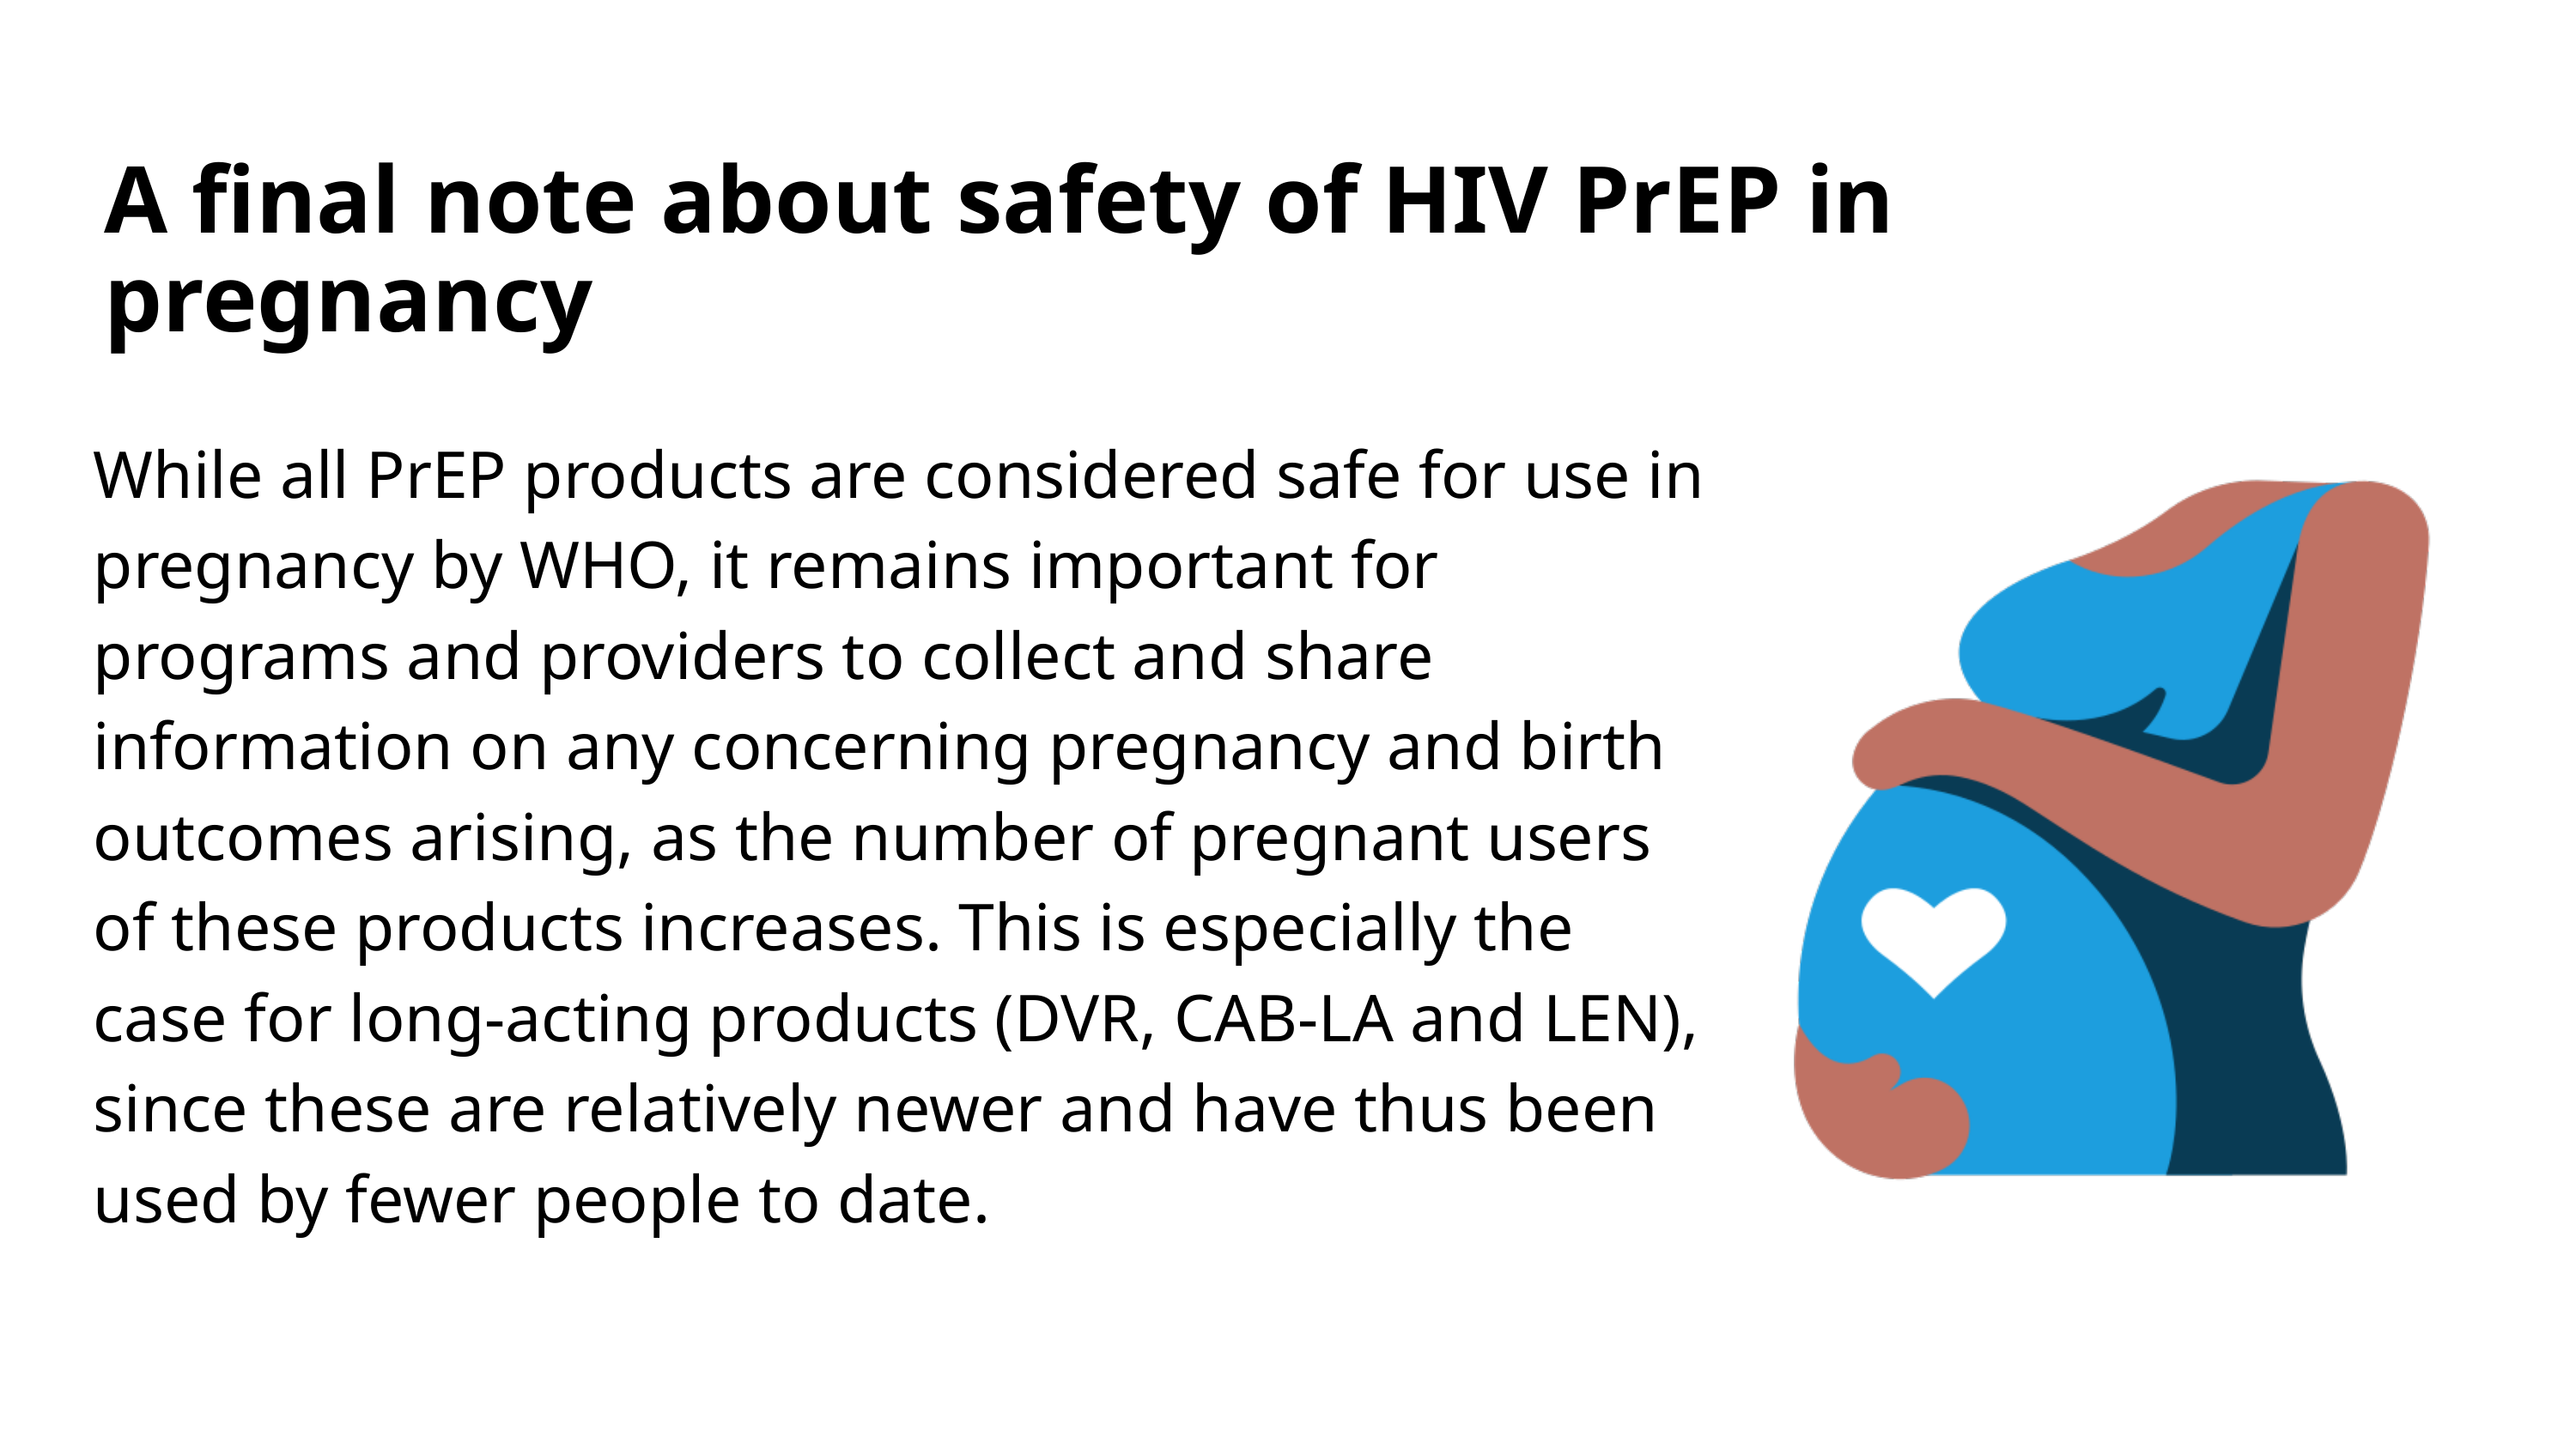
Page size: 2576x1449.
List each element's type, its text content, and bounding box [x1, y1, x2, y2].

text_box While all PrEP products are considered safe for use in pregnancy by WHO, it remains important for programs and providers to collect and share information on any concerning pregnancy and birth outcomes arising, as the number of pregnant users of these products increases. This is especially the case for long-acting products (DVR, CAB-LA and LEN), since these are relatively newer and have thus been used by fewer people to date. [93, 421, 1716, 1236]
text_box A final note about safety of HIV PrEP in pregnancy [104, 151, 2245, 351]
text_box [1779, 470, 2432, 1185]
